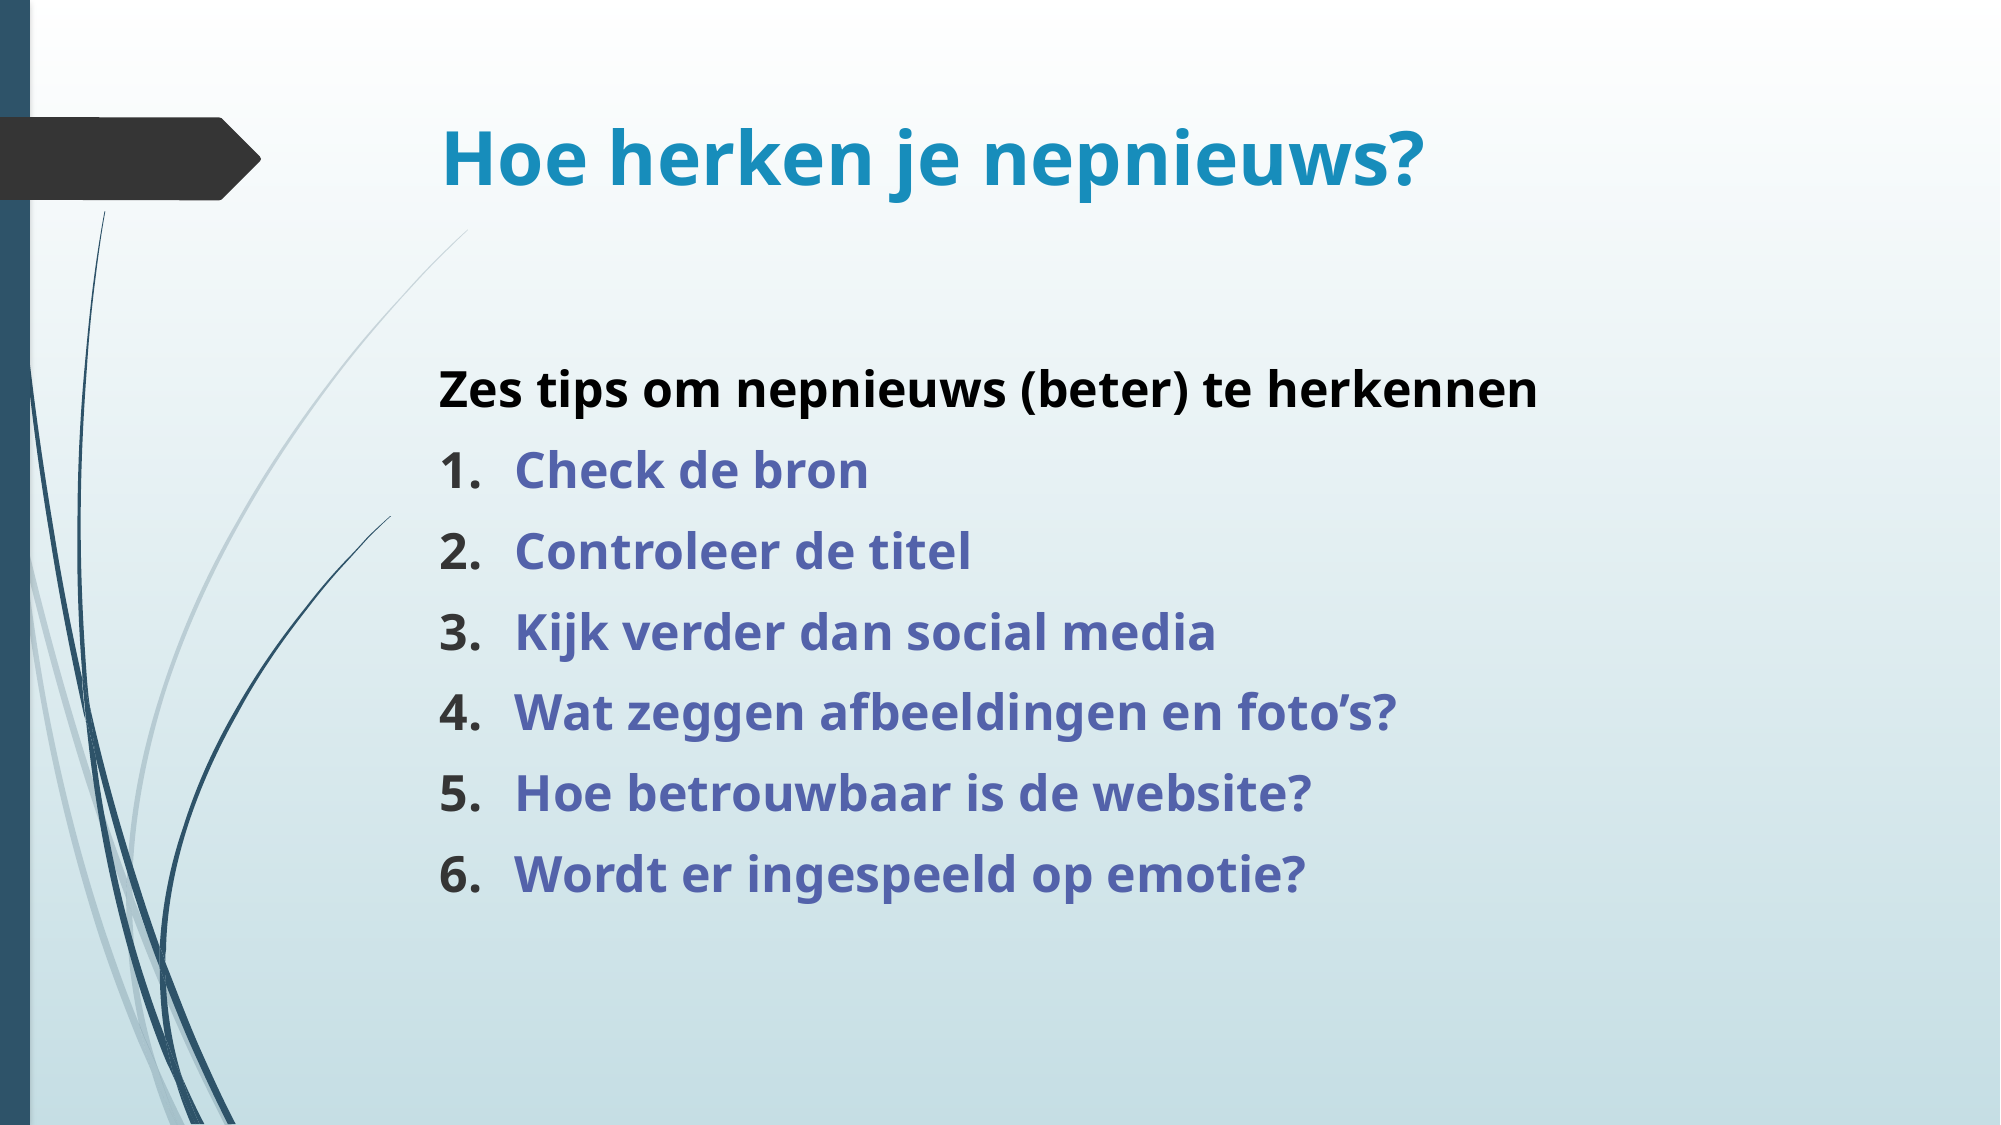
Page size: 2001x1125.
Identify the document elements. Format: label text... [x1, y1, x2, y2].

title Hoe herken je nepnieuws? [425, 102, 1888, 313]
list Zes tips om nepnieuws (beter) te herkennen Check de bron Controleer de titel Kijk verder dan social media Wat zeggen afbeeldingen en foto’s? Hoe betrouwbaar is de website? Wordt er ingespeeld op emotie? [424, 350, 1888, 987]
